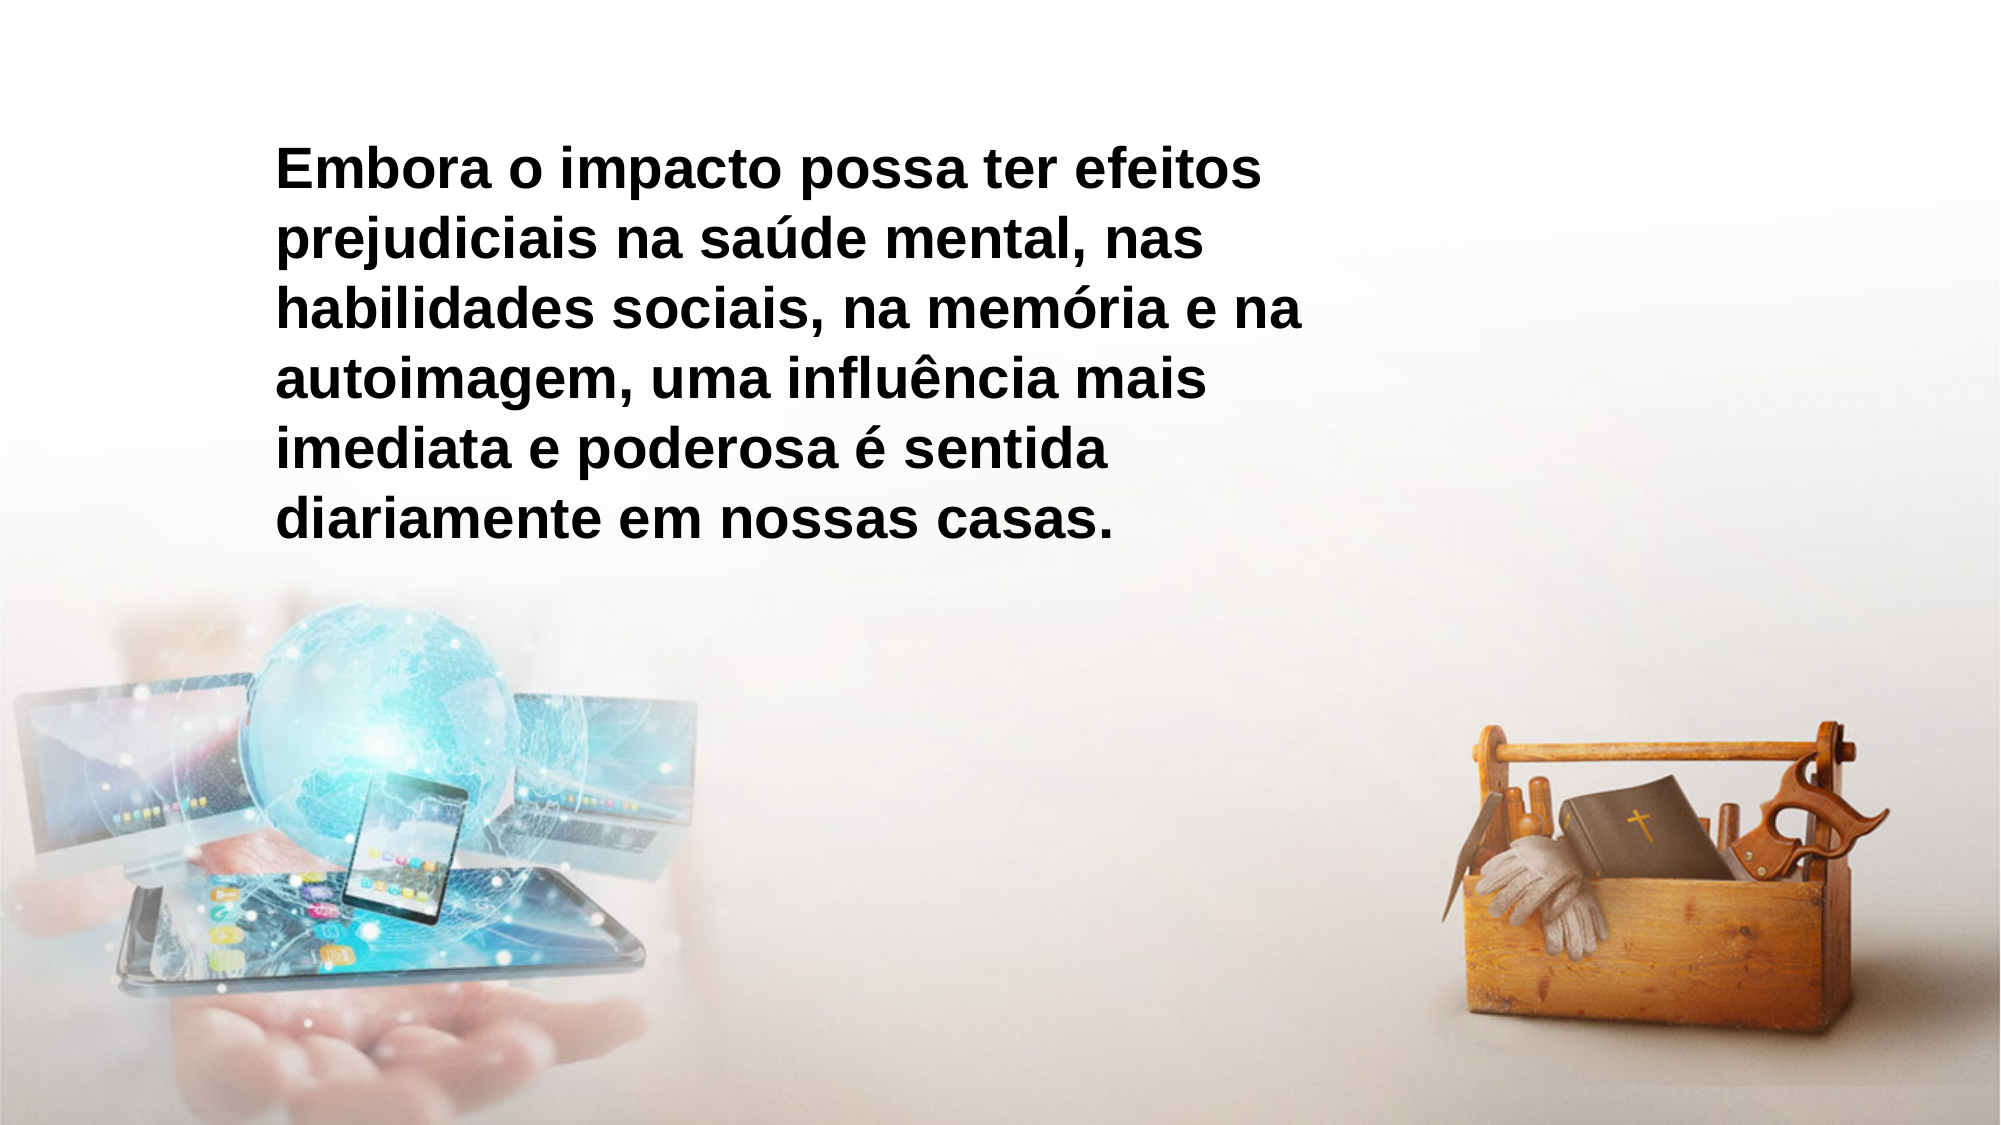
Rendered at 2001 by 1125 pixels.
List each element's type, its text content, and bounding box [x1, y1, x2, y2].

text_box Embora o impacto possa ter efeitos prejudiciais na saúde mental, nas habilidades sociais, na memória e na autoimagem, uma influência mais imediata e poderosa é sentida diariamente em nossas casas. [260, 123, 1459, 558]
picture [0, 0, 2001, 1125]
